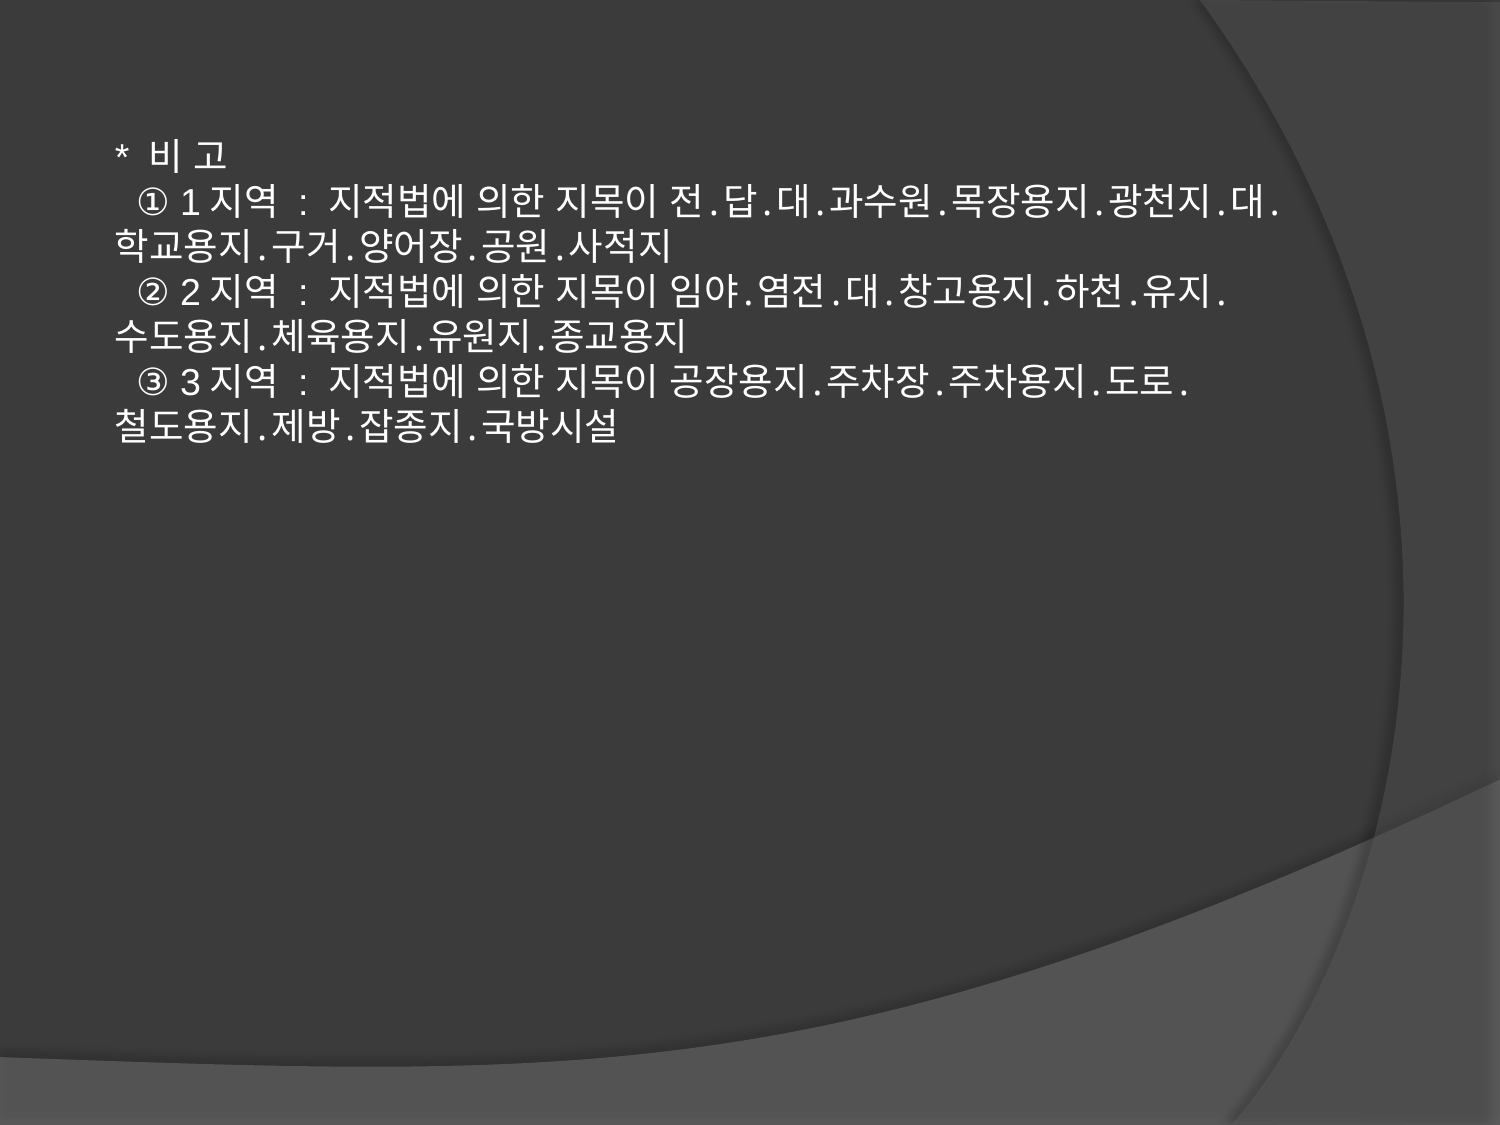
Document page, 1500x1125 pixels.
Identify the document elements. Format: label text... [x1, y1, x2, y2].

text_box * 비 고 ① 1지역 : 지적법에 의한 지목이 전․답․대․과수원․목장용지․광천지․대․학교용지․구거․양어장․공원․사적지 ② 2지역 : 지적법에 의한 지목이 임야․염전․대․창고용지․하천․유지․수도용지․체육용지․유원지․종교용지 ③ 3지역 : 지적법에 의한 지목이 공장용지․주차장․주차용지․도로․철도용지․제방․잡종지․국방시설 [100, 125, 1341, 456]
